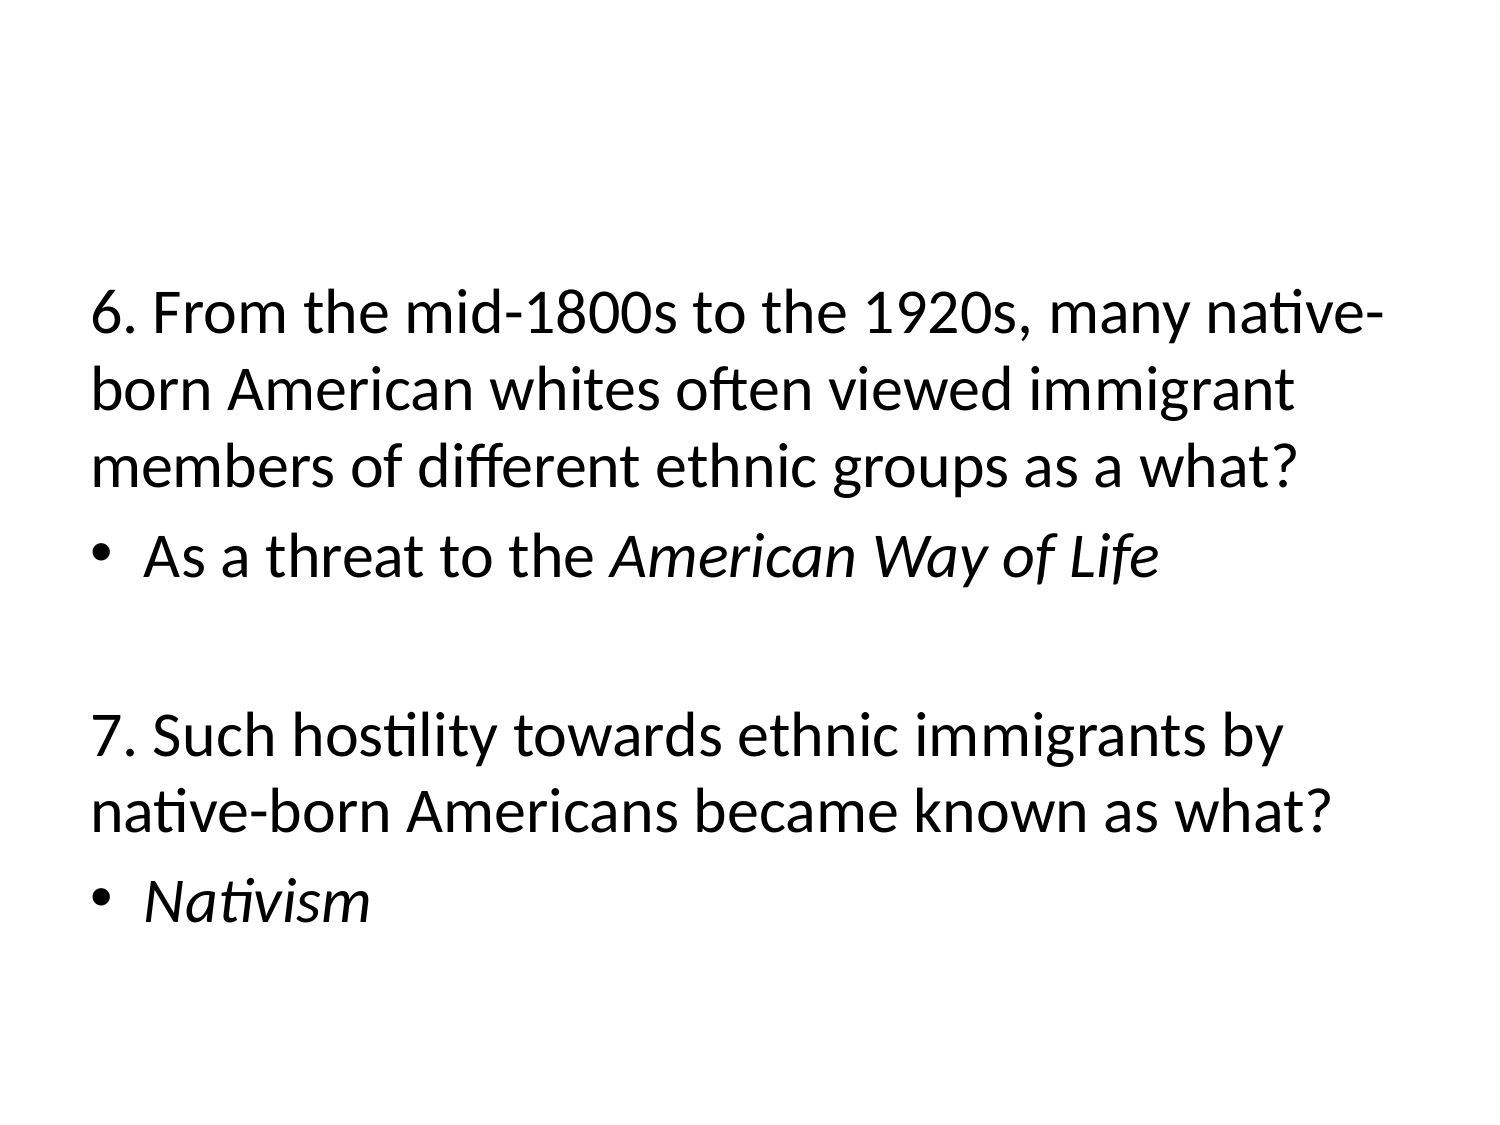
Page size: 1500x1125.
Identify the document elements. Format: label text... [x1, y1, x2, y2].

list 6. From the mid-1800s to the 1920s, many native-born American whites often viewed immigrant members of different ethnic groups as a what? As a threat to the American Way of Life 7. Such hostility towards ethnic immigrants by native-born Americans became known as what? Nativism [75, 262, 1425, 1005]
